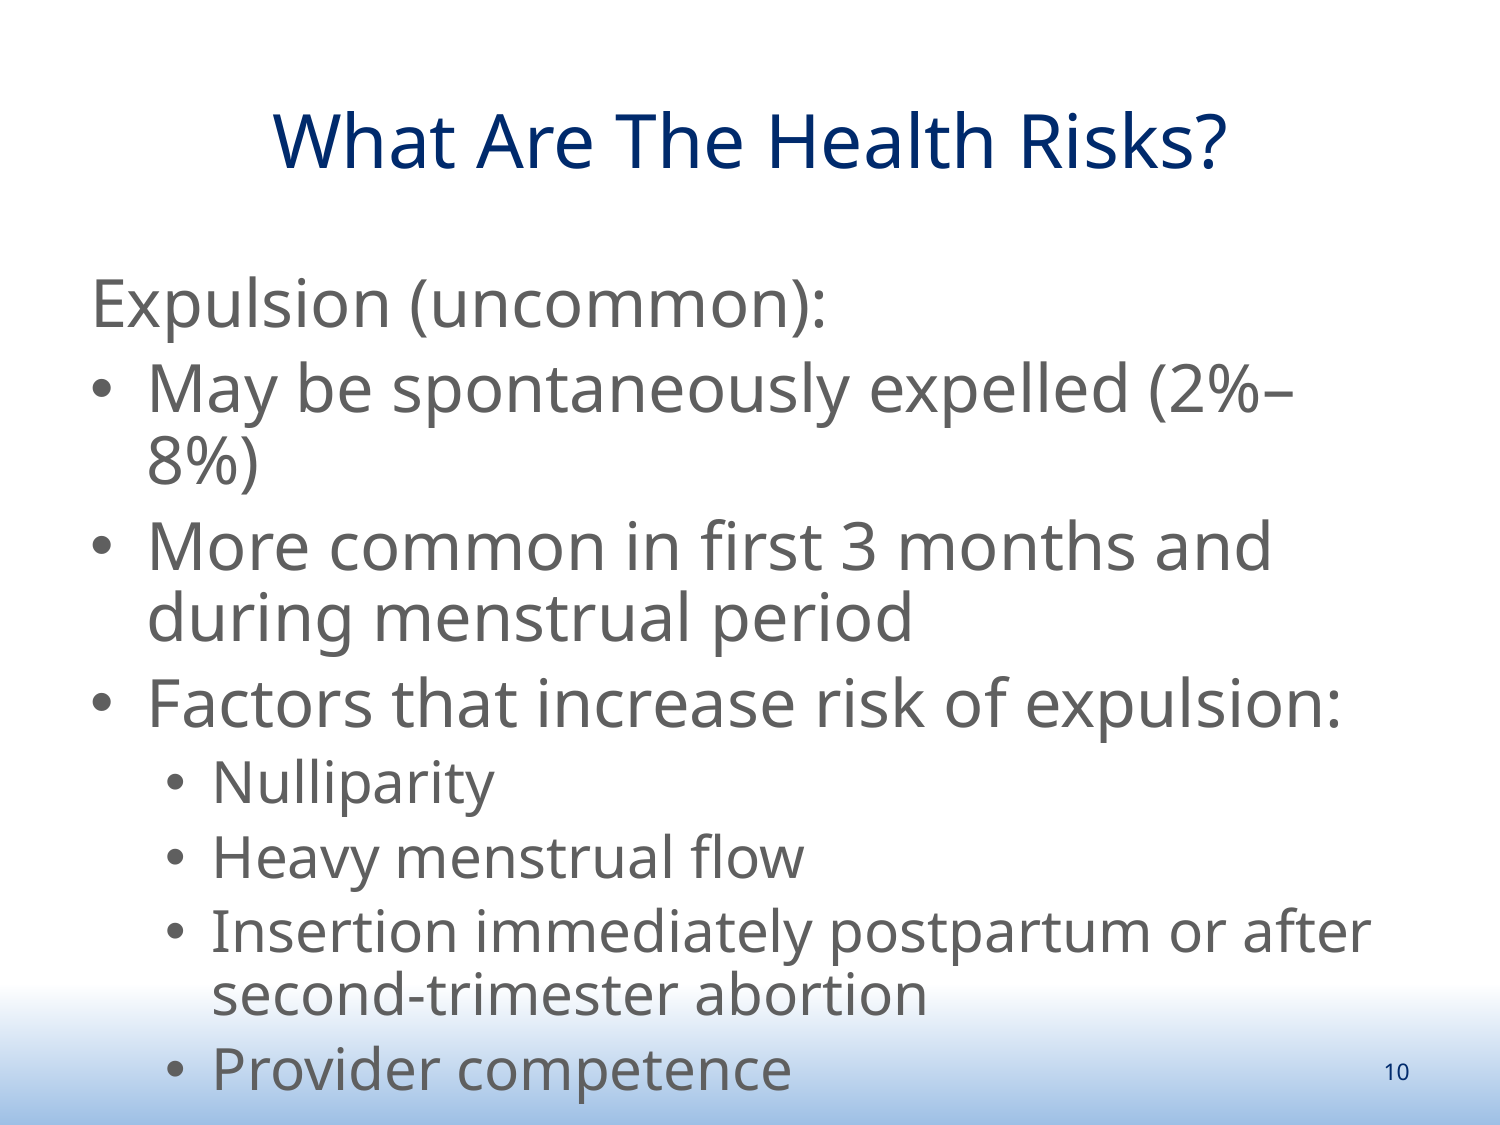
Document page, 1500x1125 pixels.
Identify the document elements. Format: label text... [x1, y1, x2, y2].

slide_number 10 [1074, 1075, 1425, 1103]
list Expulsion (uncommon): May be spontaneously expelled (2%–8%) More common in first 3 months and during menstrual period Factors that increase risk of expulsion: Nulliparity Heavy menstrual flow Insertion immediately postpartum or after second-trimester abortion Provider competence [75, 262, 1425, 1075]
title What Are The Health Risks? [75, 45, 1425, 233]
